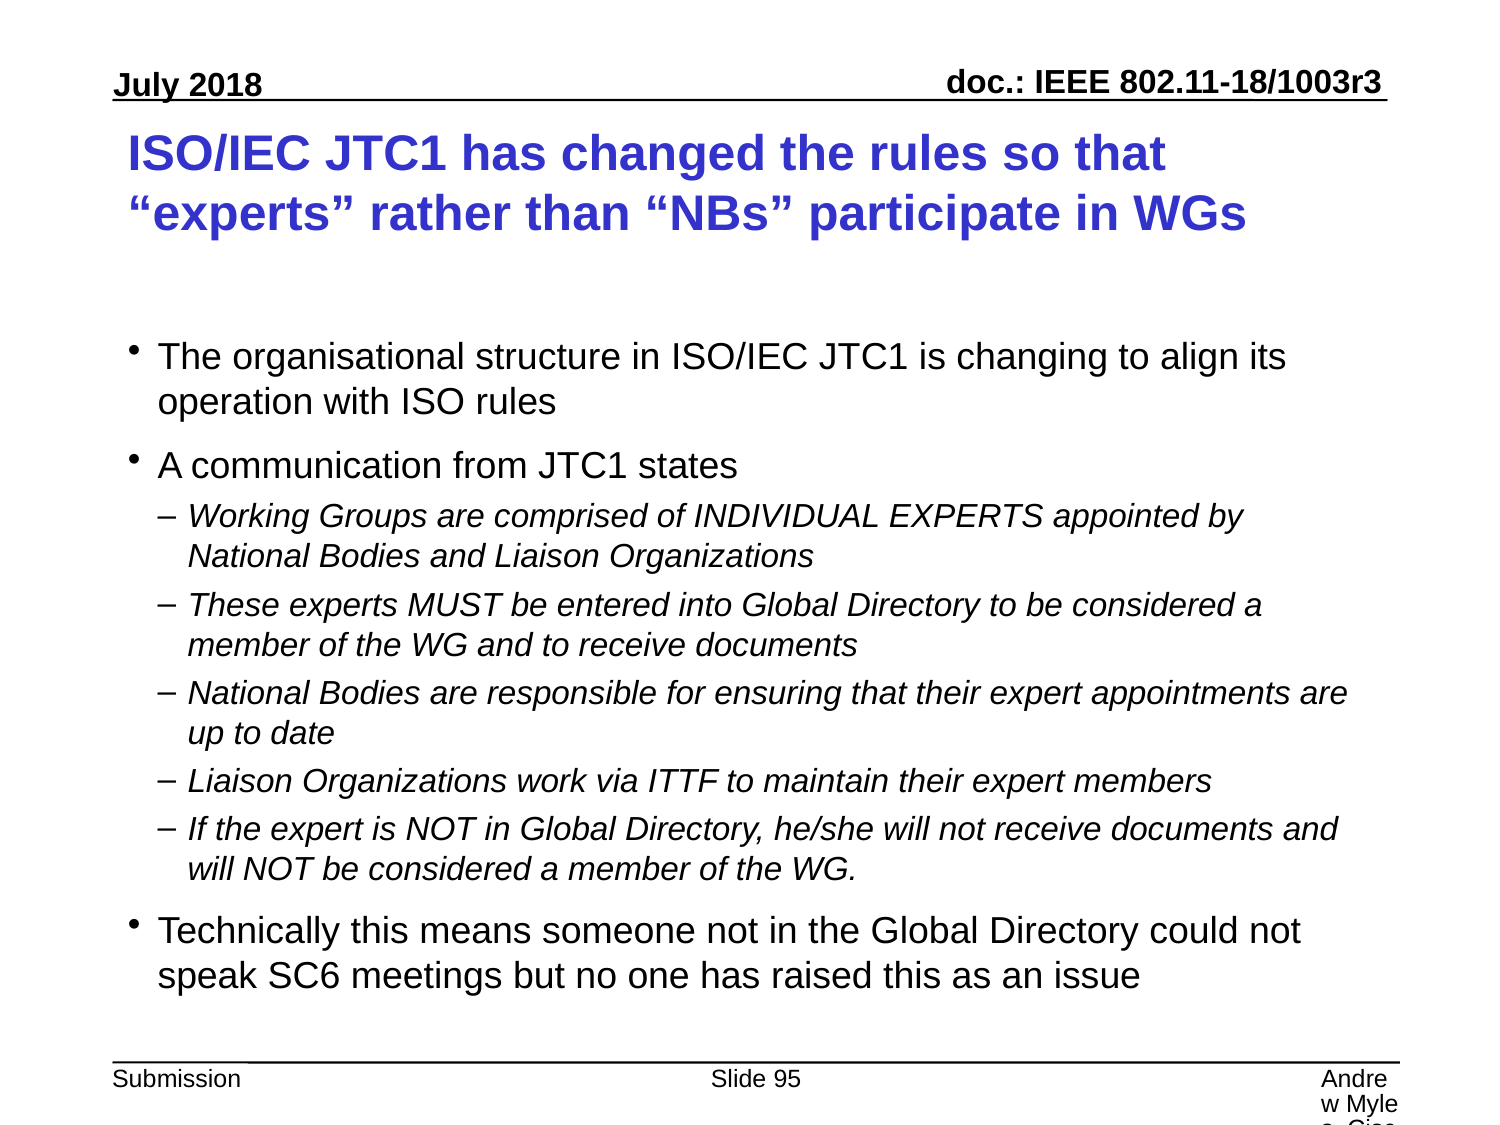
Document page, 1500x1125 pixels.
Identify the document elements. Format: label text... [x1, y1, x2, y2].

list The organisational structure in ISO/IEC JTC1 is changing to align its operation with ISO rules A communication from JTC1 states Working Groups are comprised of INDIVIDUAL EXPERTS appointed by National Bodies and Liaison Organizations These experts MUST be entered into Global Directory to be considered a member of the WG and to receive documents National Bodies are responsible for ensuring that their expert appointments are up to date Liaison Organizations work via ITTF to maintain their expert members If the expert is NOT in Global Directory, he/she will not receive documents and will NOT be considered a member of the WG. Technically this means someone not in the Global Directory could not speak SC6 meetings but no one has raised this as an issue [112, 324, 1388, 1000]
title ISO/IEC JTC1 has changed the rules so that “experts” rather than “NBs” participate in WGs [112, 112, 1388, 288]
footer Andrew Myles, Cisco [1320, 1061, 1402, 1093]
slide_number Slide 95 [709, 1061, 803, 1093]
